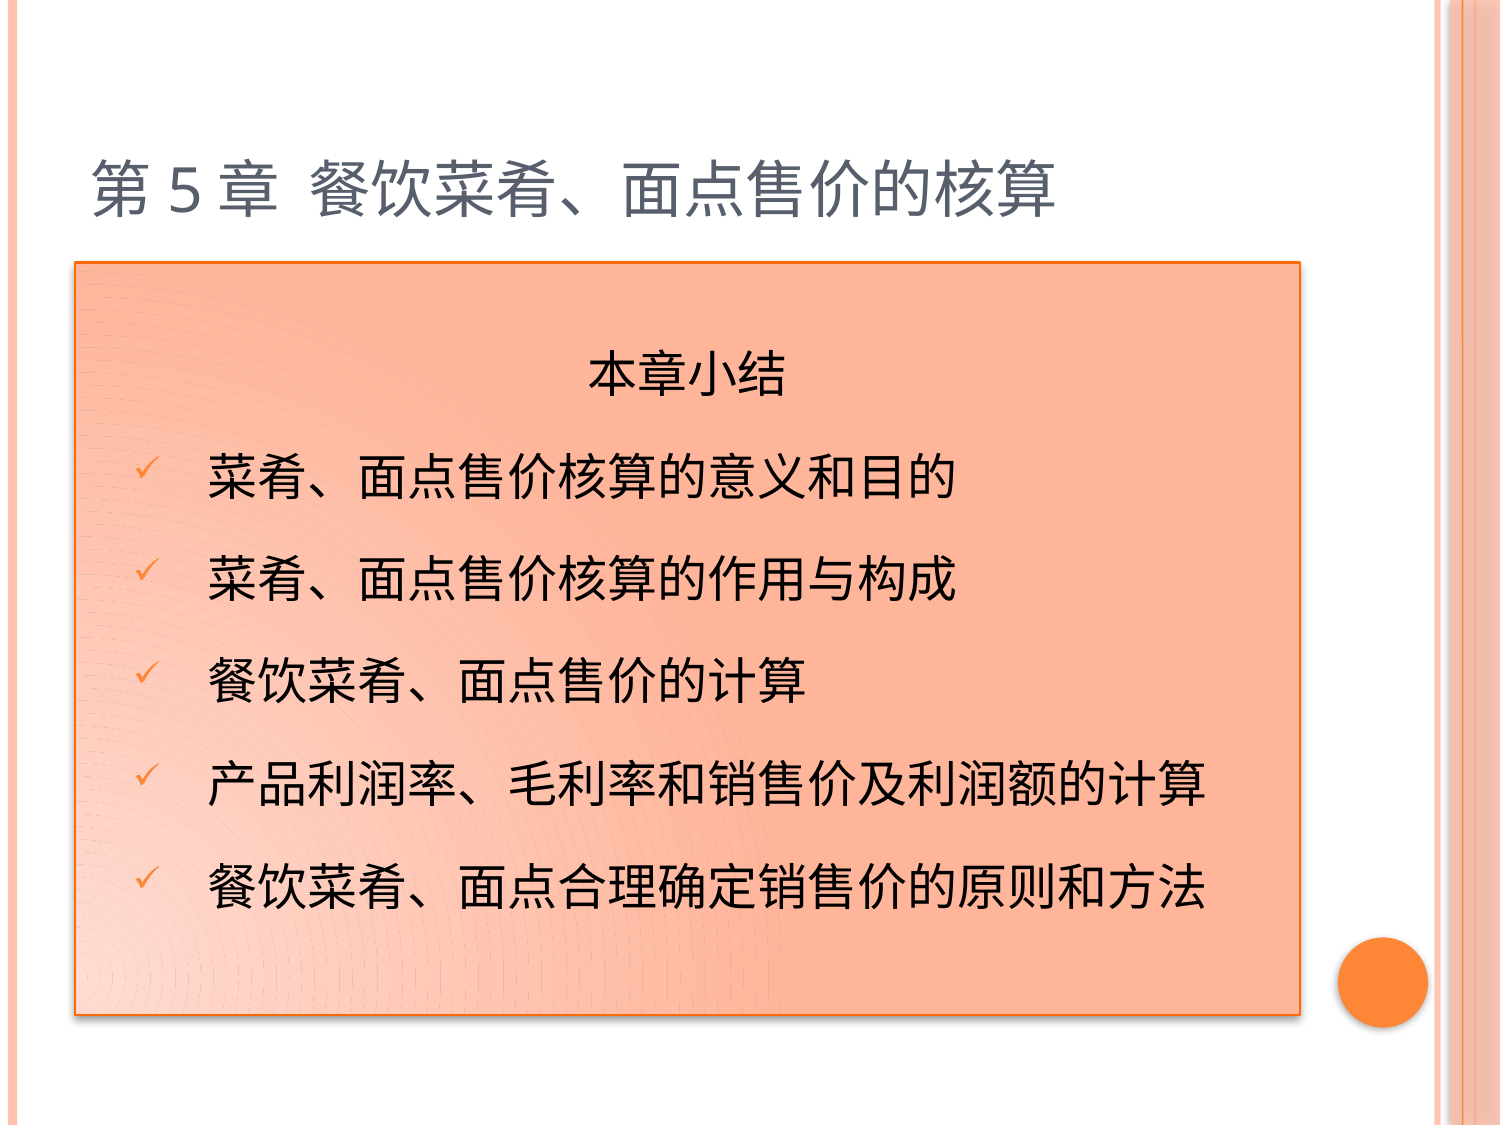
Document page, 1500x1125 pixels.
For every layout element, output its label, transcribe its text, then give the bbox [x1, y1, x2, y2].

title 第5章 餐饮菜肴、面点售价的核算 [75, 45, 1300, 233]
list 本章小结 菜肴、面点售价核算的意义和目的 菜肴、面点售价核算的作用与构成 餐饮菜肴、面点售价的计算 产品利润率、毛利率和销售价及利润额的计算 餐饮菜肴、面点合理确定销售价的原则和方法 [74, 261, 1301, 1016]
